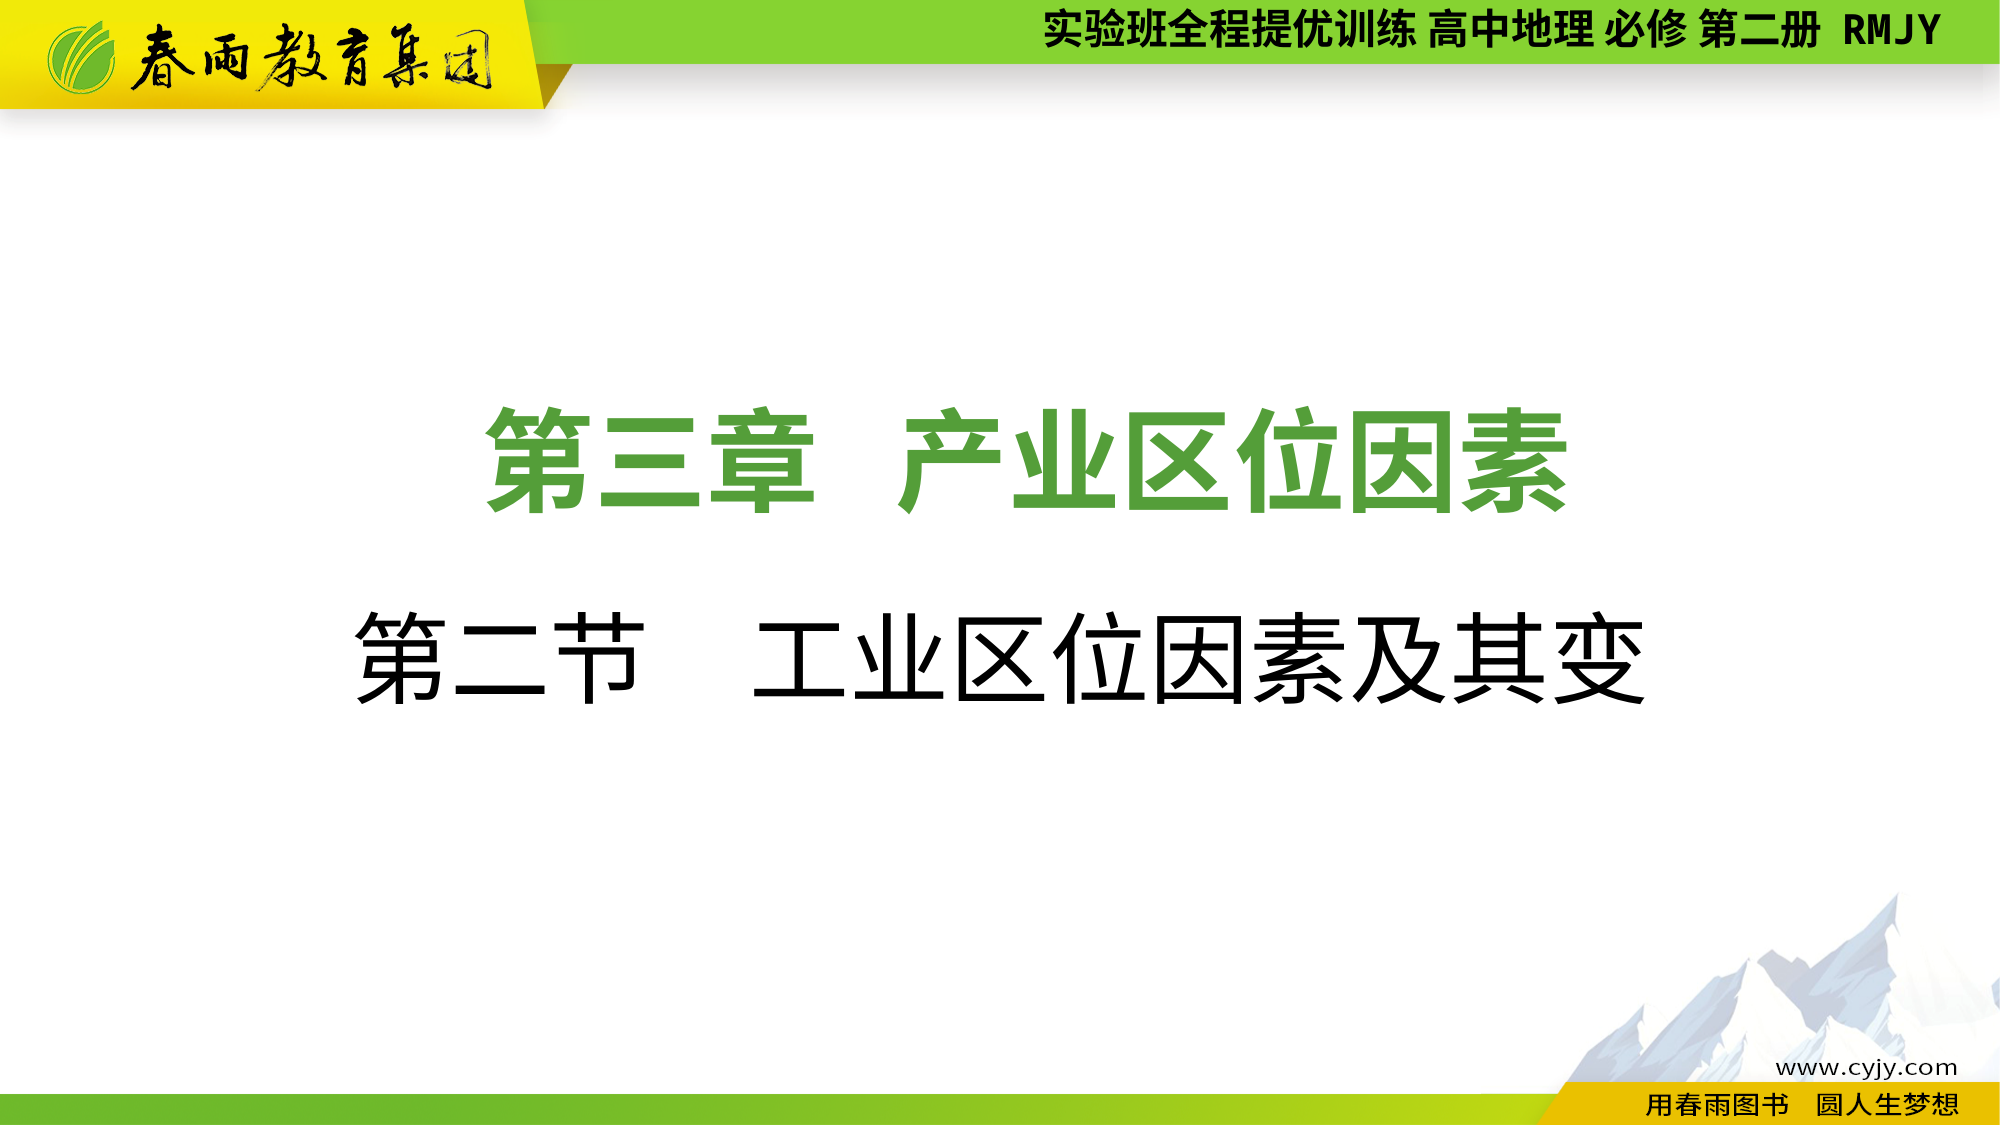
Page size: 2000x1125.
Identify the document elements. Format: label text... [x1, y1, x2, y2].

text_box 第三章 产业区位因素 [54, 316, 1946, 528]
text_box 第二节 工业区位因素及其变 [54, 528, 1946, 724]
picture [0, 0, 2000, 1125]
